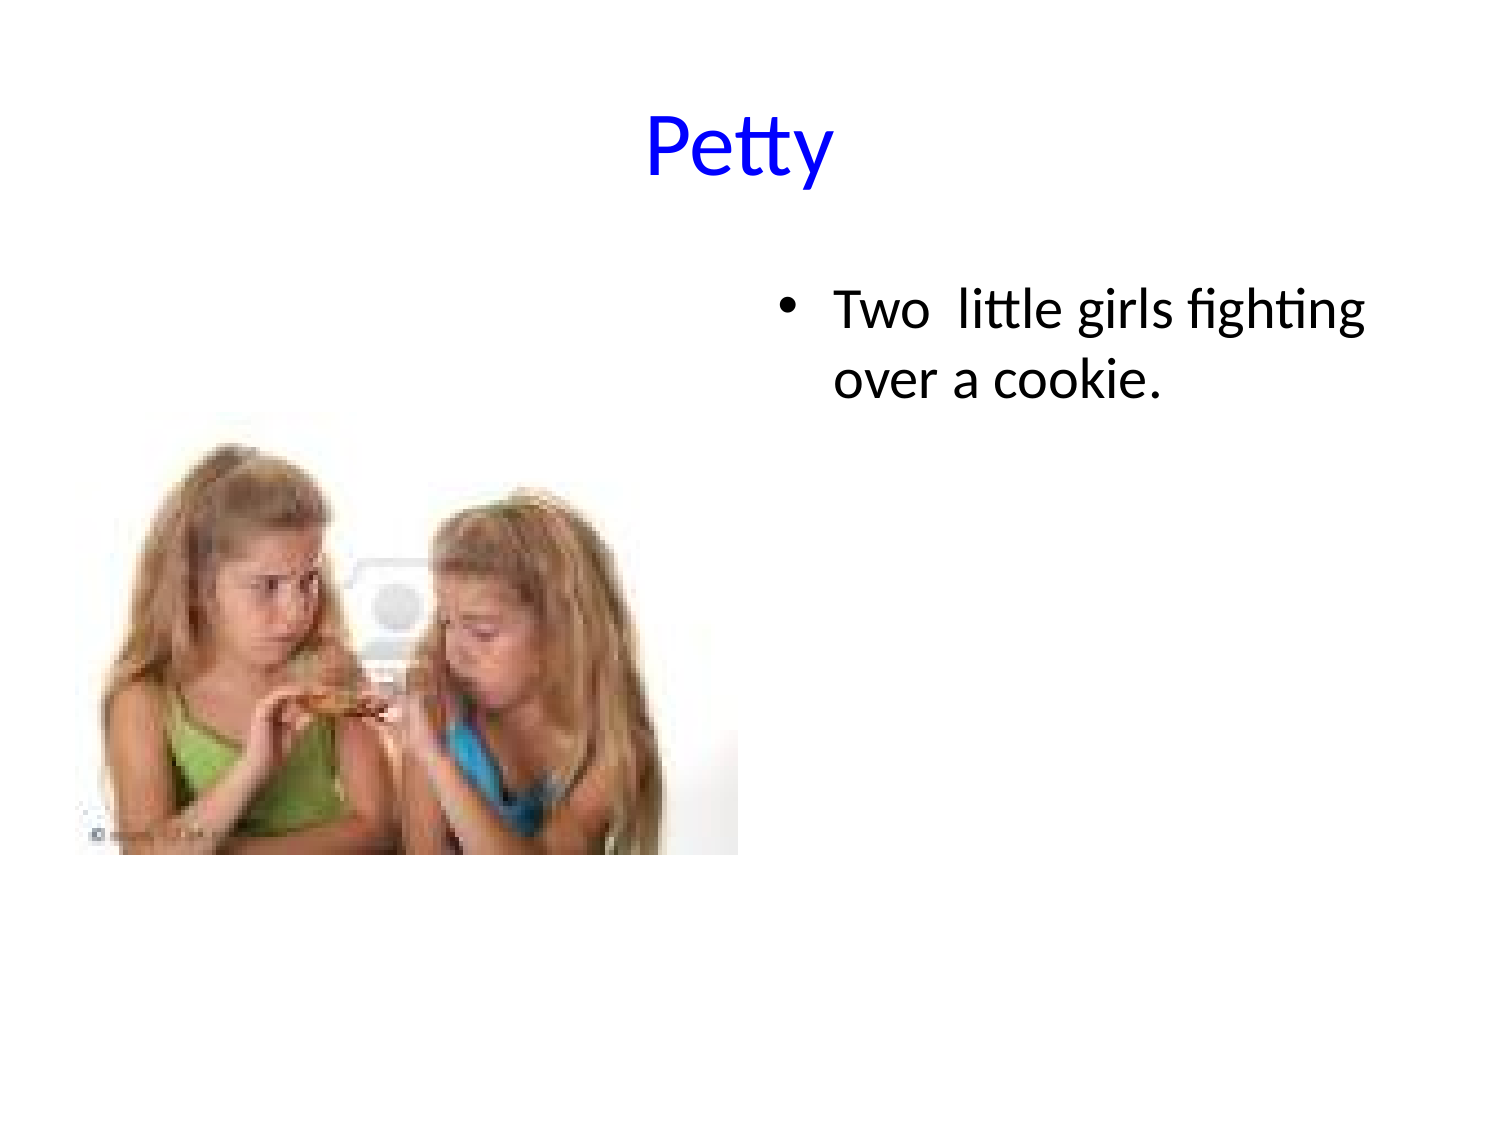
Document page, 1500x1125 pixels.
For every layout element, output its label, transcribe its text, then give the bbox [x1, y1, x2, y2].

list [74, 262, 738, 1006]
list Two little girls fighting over a cookie. [762, 262, 1425, 1005]
title Petty [75, 45, 1425, 233]
